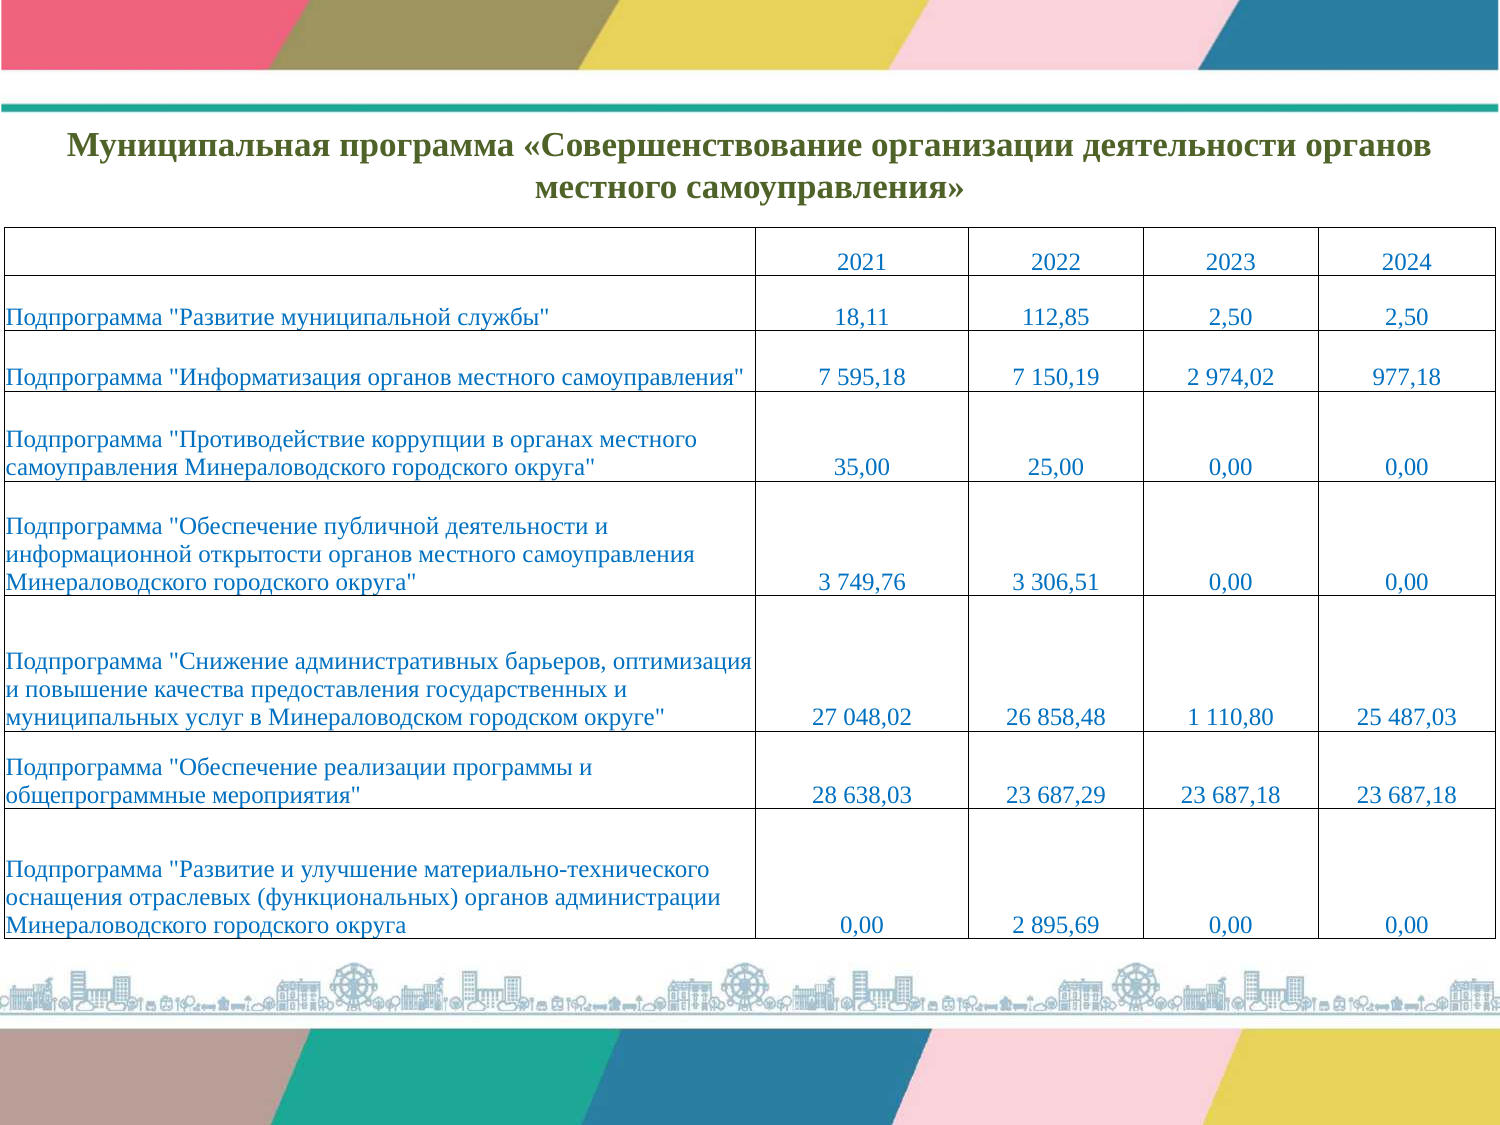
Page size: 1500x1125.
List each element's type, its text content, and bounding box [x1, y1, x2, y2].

table_cell 25 487,03 [1319, 596, 1495, 731]
table_cell 23 687,29 [969, 732, 1143, 808]
table_cell Подпрограмма "Противодействие коррупции в органах местного самоуправления Минераловодского городского округа" [5, 392, 755, 481]
table_cell 7 150,19 [969, 331, 1143, 391]
table_cell Подпрограмма "Снижение административных барьеров, оптимизация и повышение качества предоставления государственных и муниципальных услуг в Минераловодском городском округе" [5, 596, 755, 731]
table_cell 2 974,02 [1144, 331, 1318, 391]
table_cell 26 858,48 [969, 596, 1143, 731]
table_cell 2 895,69 [969, 809, 1143, 938]
table_cell 23 687,18 [1319, 732, 1495, 808]
picture [0, 0, 1500, 115]
title Муниципальная программа «Совершенствование организации деятельности органов местного самоуправления» [0, 121, 1500, 214]
table_header 2021 [756, 228, 968, 275]
table_cell 25,00 [969, 392, 1143, 481]
table_cell 1 110,80 [1144, 596, 1318, 731]
table_header 2023 [1144, 228, 1318, 275]
picture [0, 962, 1500, 1125]
table_cell Подпрограмма "Обеспечение публичной деятельности и информационной открытости органов местного самоуправления Минераловодского городского округа" [5, 482, 755, 595]
table_cell 27 048,02 [756, 596, 968, 731]
table_cell 2,50 [1144, 276, 1318, 330]
table_cell Подпрограмма "Информатизация органов местного самоуправления" [5, 331, 755, 391]
table_cell 2,50 [1319, 276, 1495, 330]
table_cell 112,85 [969, 276, 1143, 330]
table_cell 977,18 [1319, 331, 1495, 391]
table_cell 7 595,18 [756, 331, 968, 391]
table_header 2024 [1319, 228, 1495, 275]
table_cell Подпрограмма "Развитие и улучшение материально-технического оснащения отраслевых (функциональных) органов администрации Минераловодского городского округа [5, 809, 755, 938]
table_cell 18,11 [756, 276, 968, 330]
table_cell 0,00 [1144, 809, 1318, 938]
table_cell Подпрограмма "Обеспечение реализации программы и общепрограммные мероприятия" [5, 732, 755, 808]
table_cell 0,00 [1144, 392, 1318, 481]
table_cell 0,00 [756, 809, 968, 938]
table_cell 28 638,03 [756, 732, 968, 808]
table_cell 0,00 [1319, 809, 1495, 938]
table_cell 35,00 [756, 392, 968, 481]
table_header 2022 [969, 228, 1143, 275]
table_cell 0,00 [1319, 392, 1495, 481]
table_cell 3 749,76 [756, 482, 968, 595]
table_header [5, 228, 755, 275]
table_cell 23 687,18 [1144, 732, 1318, 808]
table_cell 0,00 [1319, 482, 1495, 595]
table_cell 0,00 [1144, 482, 1318, 595]
table_cell Подпрограмма "Развитие муниципальной службы" [5, 276, 755, 330]
table_cell 3 306,51 [969, 482, 1143, 595]
